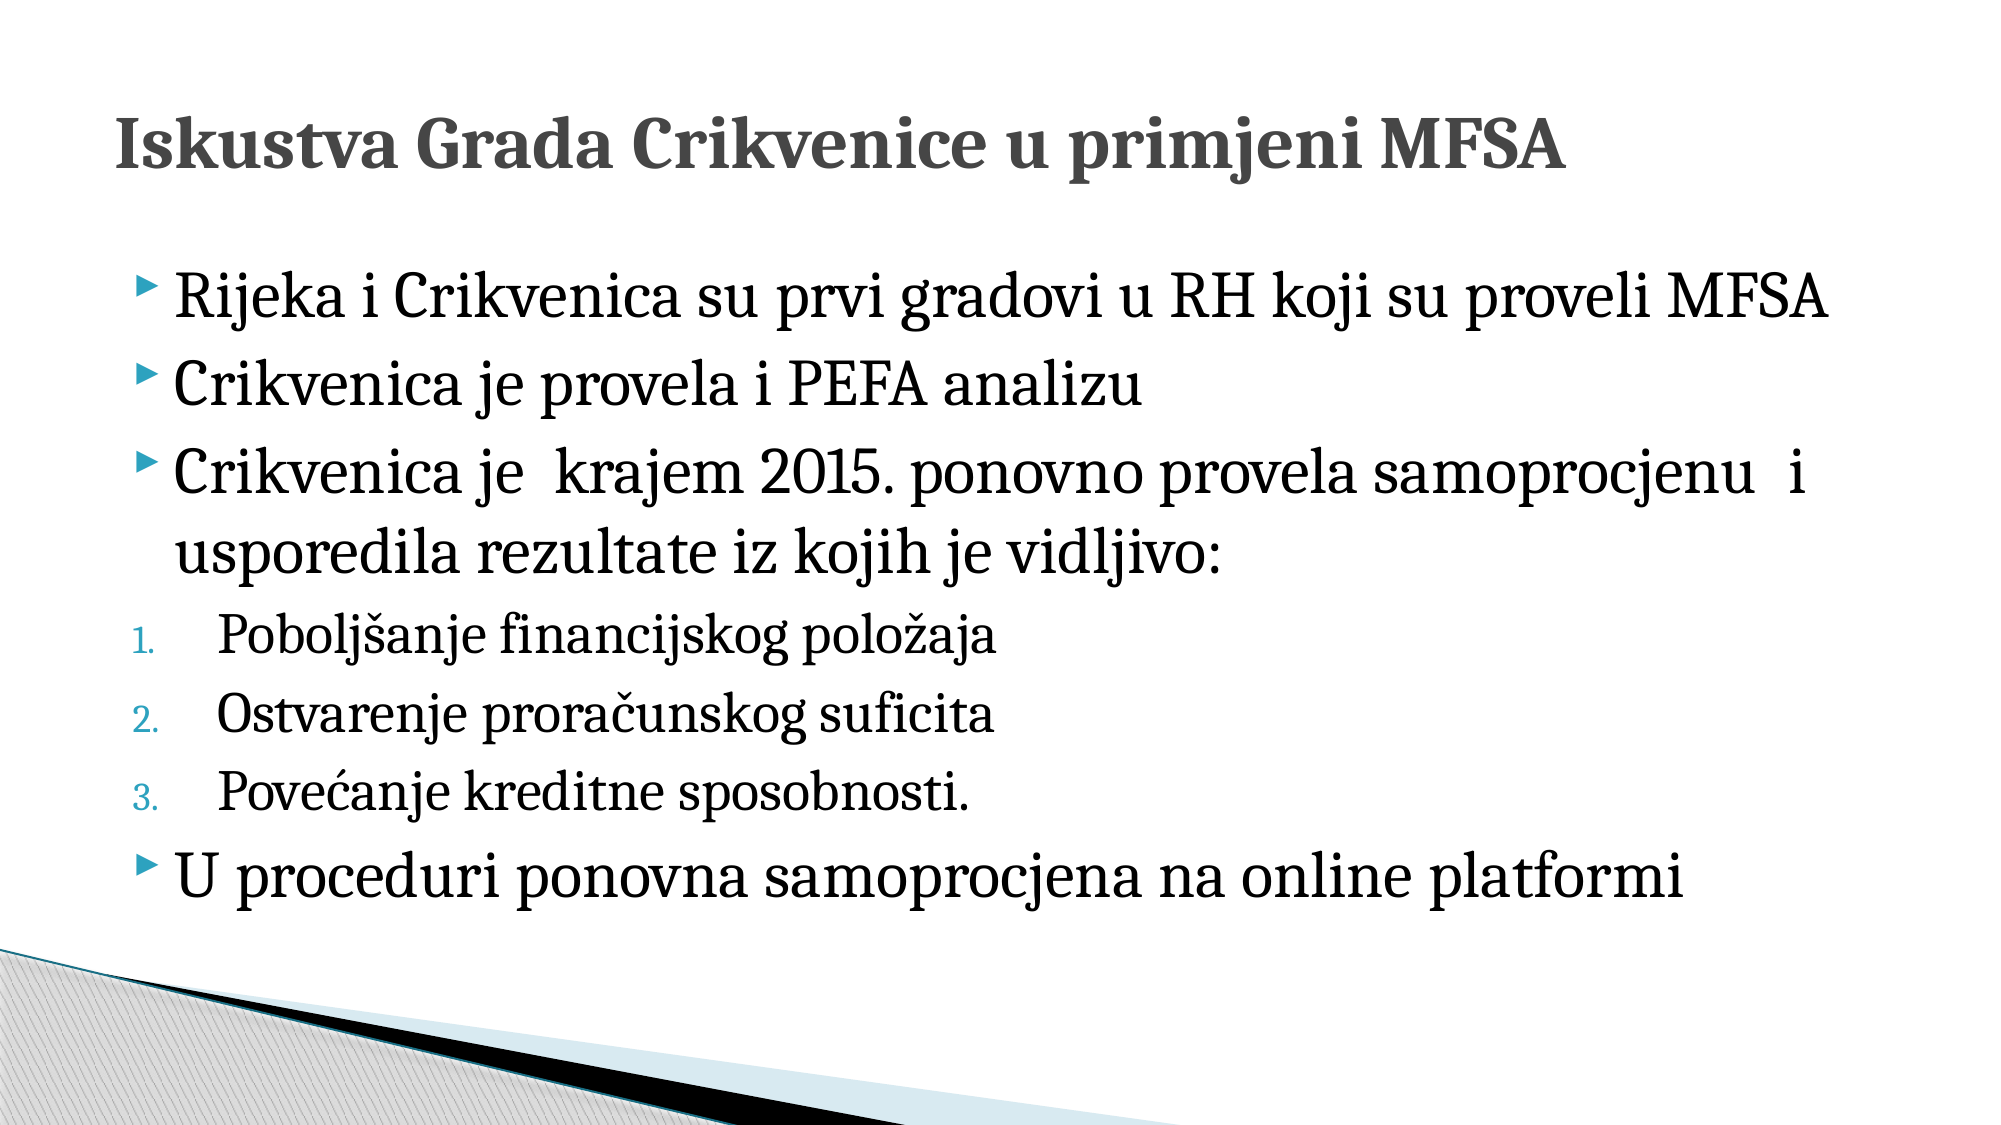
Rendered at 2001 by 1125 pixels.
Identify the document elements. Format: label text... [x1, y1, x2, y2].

list Rijeka i Crikvenica su prvi gradovi u RH koji su proveli MFSA Crikvenica je provela i PEFA analizu Crikvenica je krajem 2015. ponovno provela samoprocjenu i usporedila rezultate iz kojih je vidljivo: Poboljšanje financijskog položaja Ostvarenje proračunskog suficita Povećanje kreditne sposobnosti. U proceduri ponovna samoprocjena na online platformi [99, 243, 1953, 986]
title Iskustva Grada Crikvenice u primjeni MFSA [99, 45, 1900, 233]
